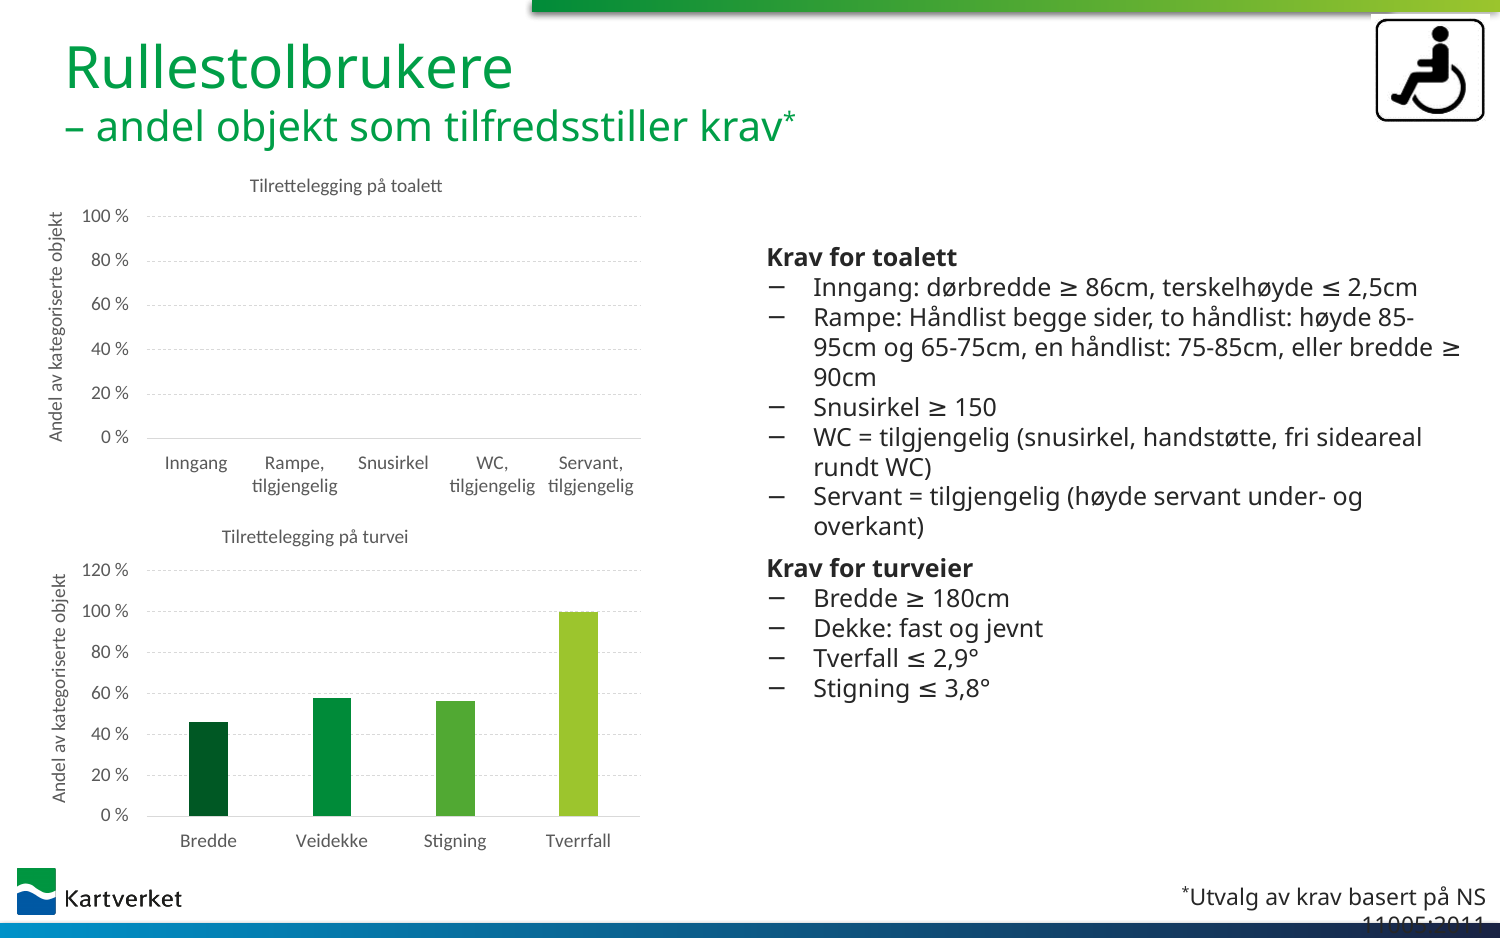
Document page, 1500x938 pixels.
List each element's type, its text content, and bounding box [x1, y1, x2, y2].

text_box Krav for turveier Bredde ≥ 180cm Dekke: fast og jevnt Tverfall ≤ 2,9° Stigning ≤ 3,8° [751, 545, 1483, 710]
picture [1371, 13, 1491, 127]
picture [41, 520, 652, 859]
picture [41, 166, 652, 505]
text_box Rullestolbrukere – andel objekt som tilfredsstiller krav* [49, 14, 1431, 158]
text_box Krav for toalett Inngang: dørbredde ≥ 86cm, terskelhøyde ≤ 2,5cm Rampe: Håndlist begge sider, to håndlist: høyde 85-95cm og 65-75cm, en håndlist: 75-85cm, eller bredde ≥ 90cm Snusirkel ≥ 150 WC = tilgjengelig (snusirkel, handstøtte, fri sideareal rundt WC) Servant = tilgjengelig (høyde servant under- og overkant) [751, 234, 1483, 545]
text_box *Utvalg av krav basert på NS 11005:2011 [1068, 873, 1500, 938]
